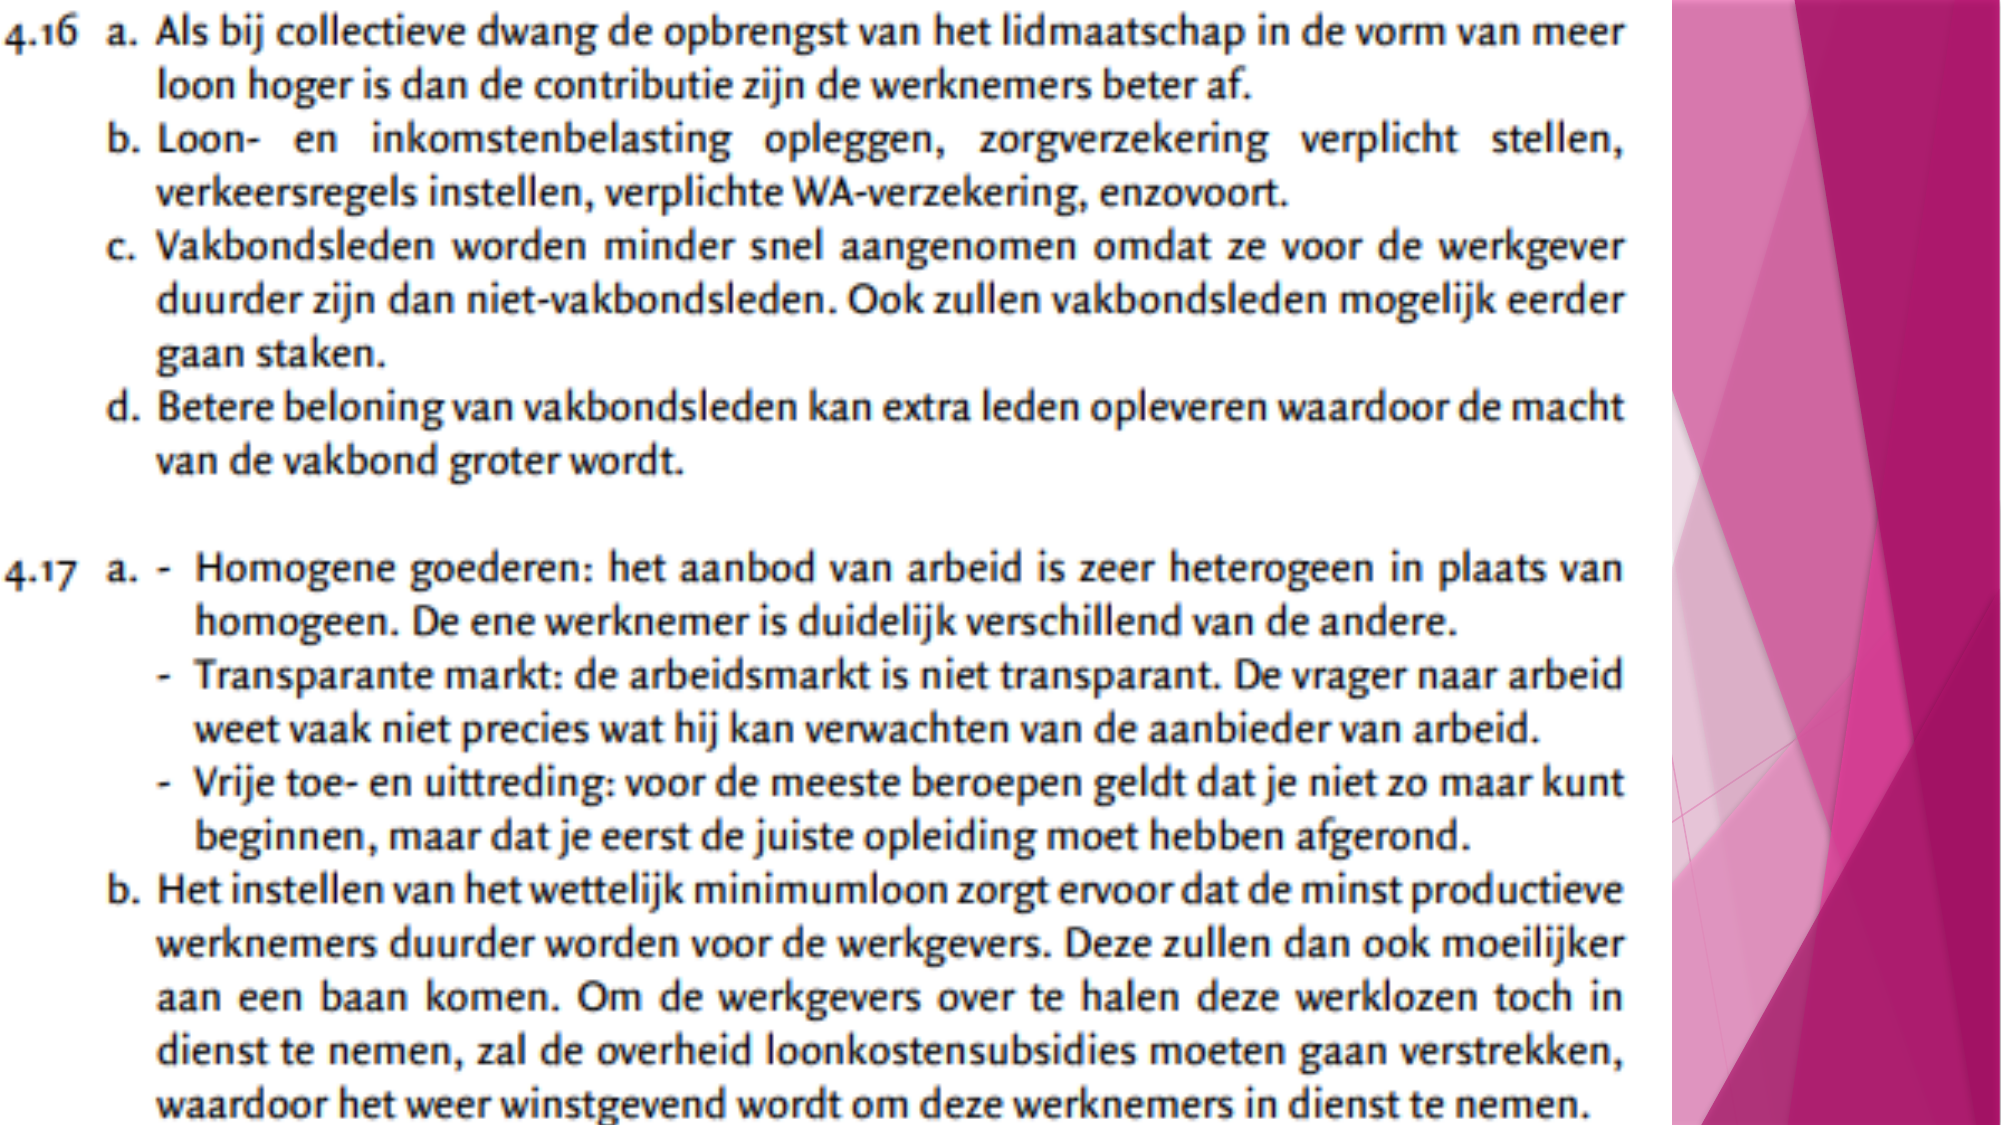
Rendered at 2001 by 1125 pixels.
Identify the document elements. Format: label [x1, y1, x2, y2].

picture [0, 0, 1673, 1125]
